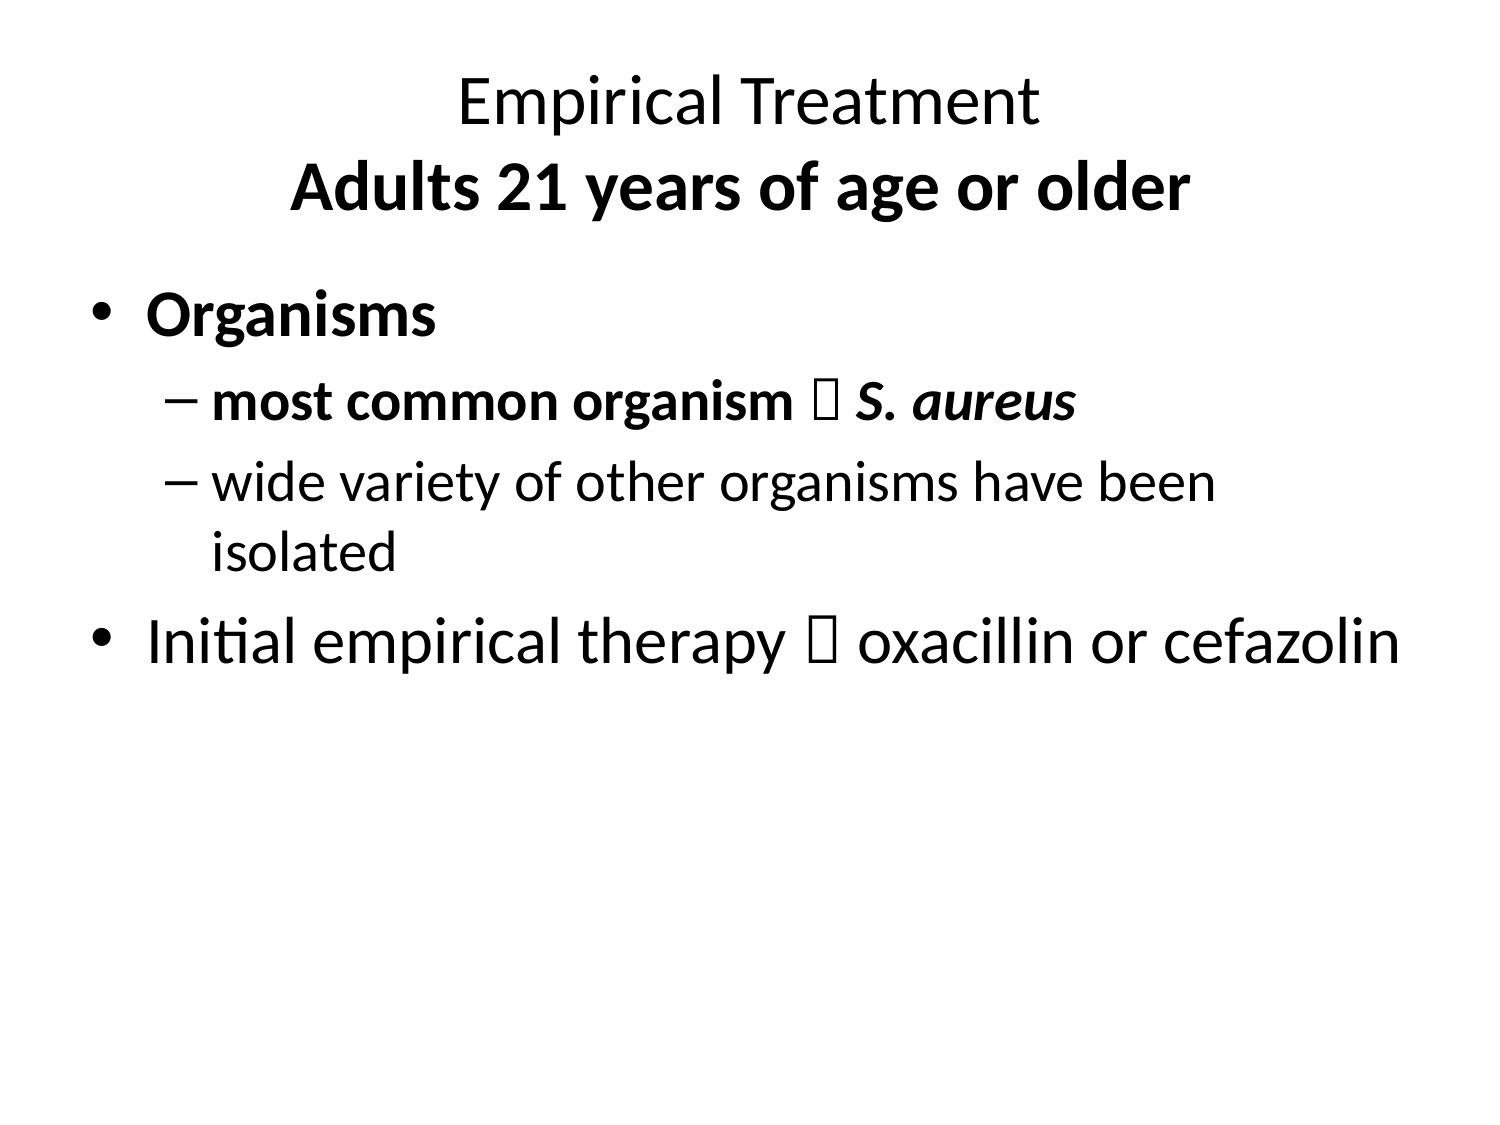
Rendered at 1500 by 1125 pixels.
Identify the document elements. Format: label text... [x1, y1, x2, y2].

title Empirical Treatment Adults 21 years of age or older [75, 45, 1425, 233]
list Organisms most common organism  S. aureus wide variety of other organisms have been isolated Initial empirical therapy  oxacillin or cefazolin [75, 262, 1425, 1005]
